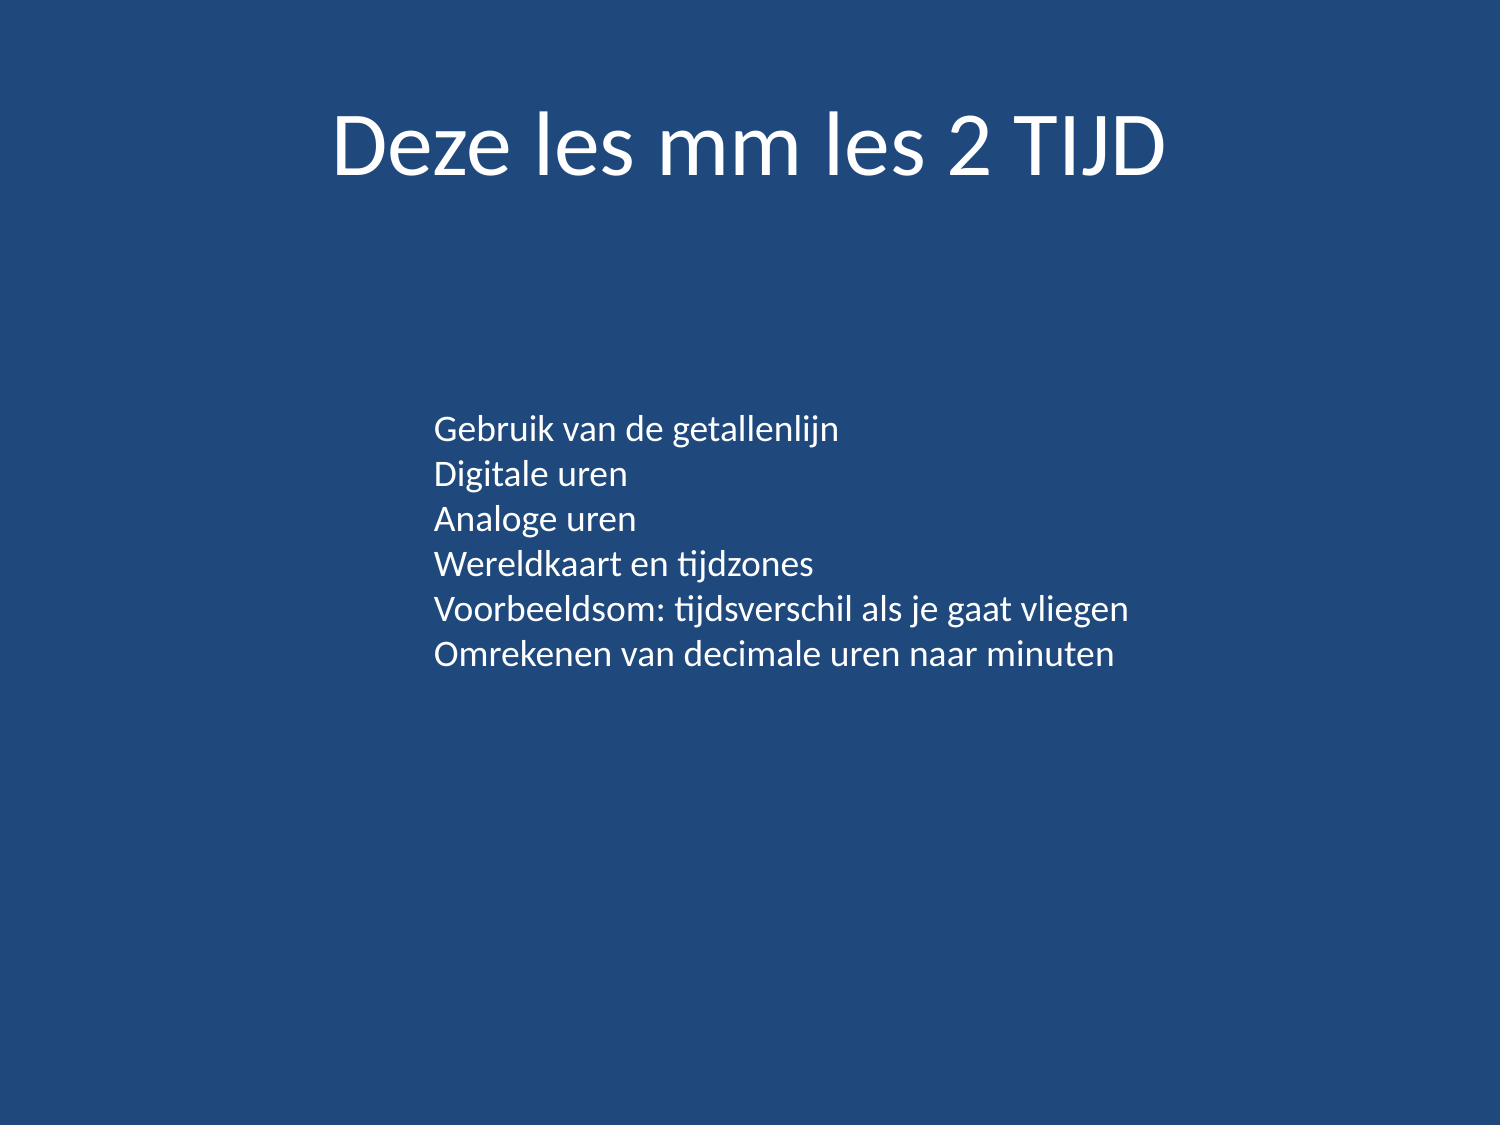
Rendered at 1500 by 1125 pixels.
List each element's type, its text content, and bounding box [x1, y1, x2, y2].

title Deze les mm les 2 TIJD [75, 45, 1425, 233]
text_box Gebruik van de getallenlijn Digitale uren Analoge uren Wereldkaart en tijdzones Voorbeeldsom: tijdsverschil als je gaat vliegen Omrekenen van decimale uren naar minuten [419, 397, 1152, 772]
